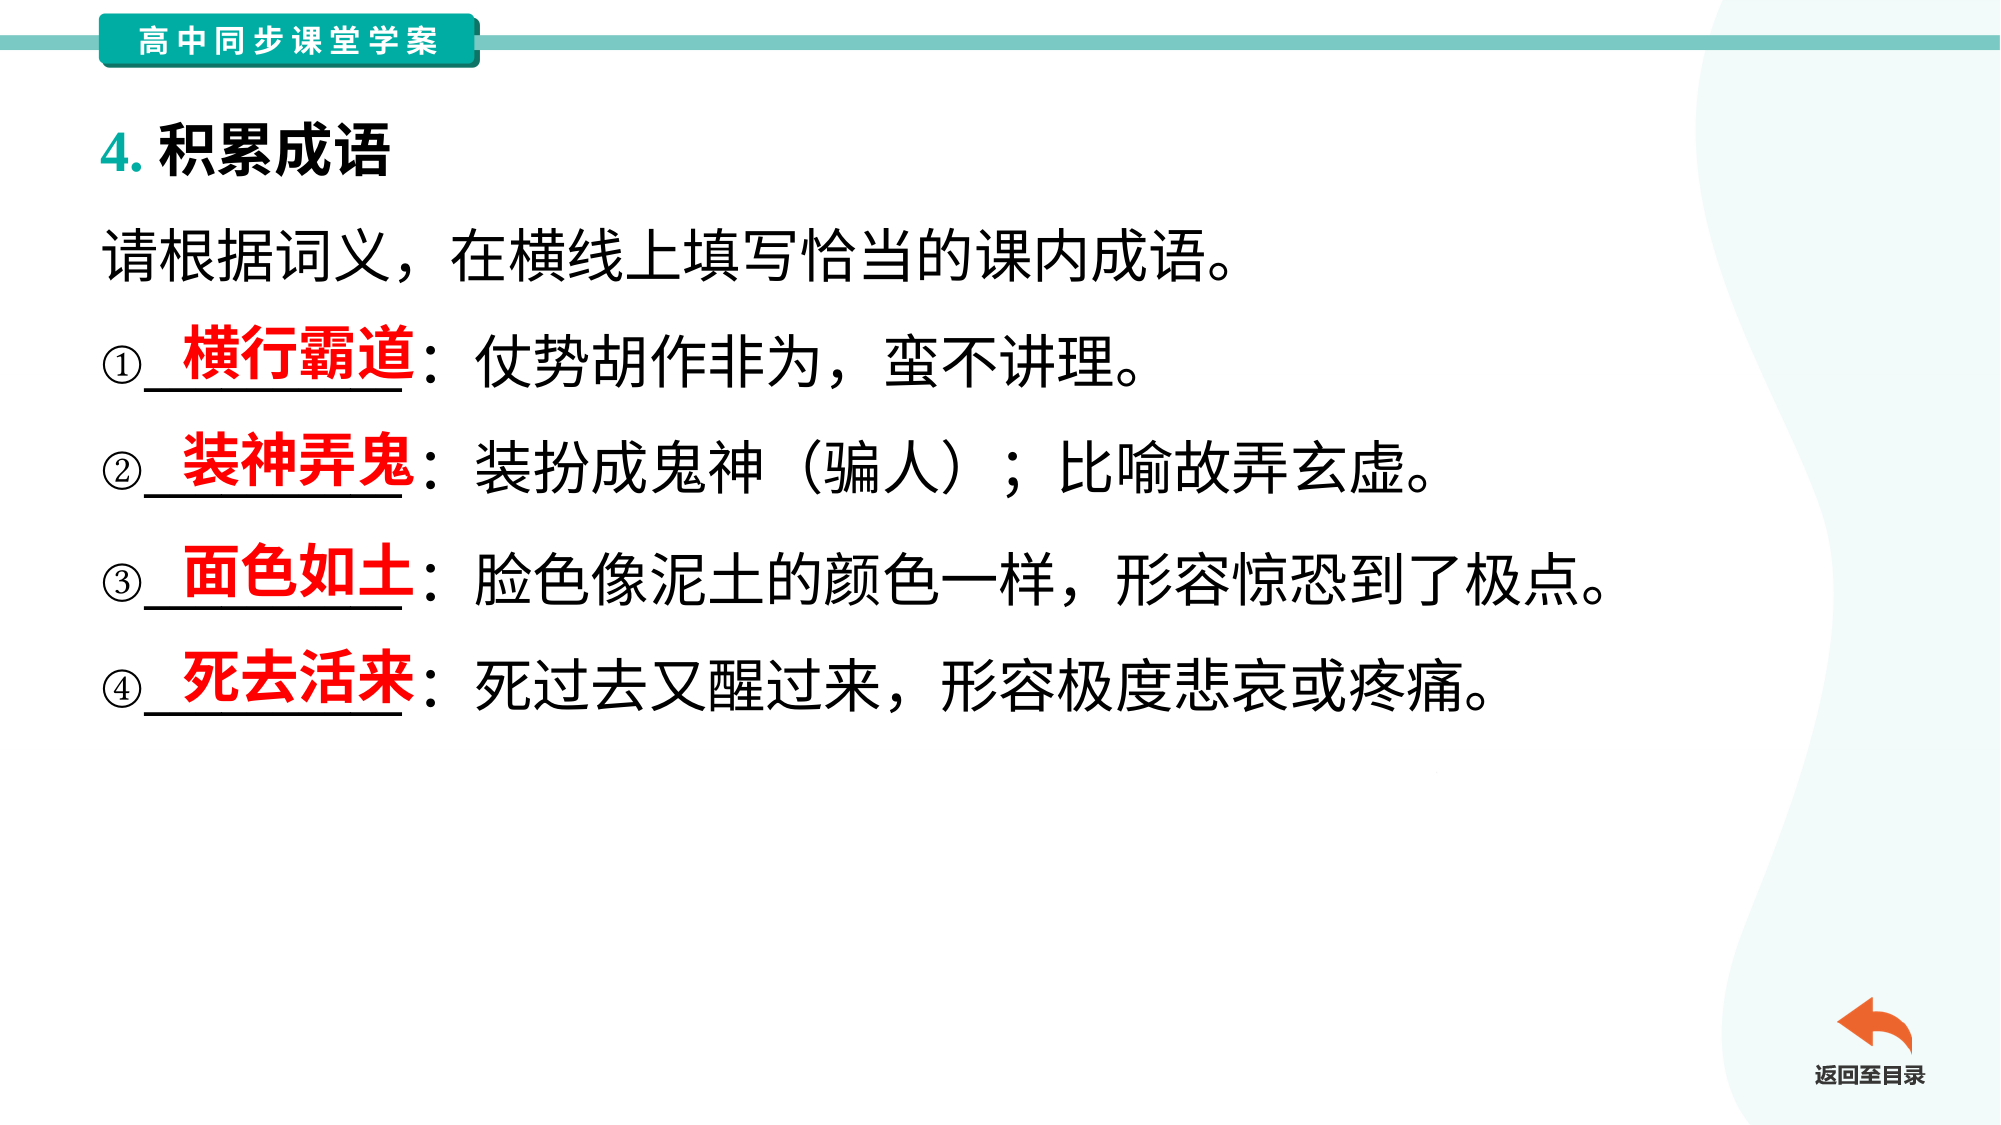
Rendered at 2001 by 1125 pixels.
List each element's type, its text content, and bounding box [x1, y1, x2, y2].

text_box 装神弄鬼 [160, 390, 438, 493]
text_box 横行霸道 [160, 284, 438, 387]
text_box 4.积累成语 请根据词义，在横线上填写恰当的课内成语。 ①__________：仗势胡作非为，蛮不讲理。 ②__________：装扮成鬼神（骗人）；比喻故弄玄虚。 [100, 76, 1899, 502]
text_box 死去活来 [160, 608, 438, 711]
picture [0, 0, 2000, 1125]
text_box ③__________：脸色像泥土的颜色一样，形容惊恐到了极点。 ④__________：死过去又醒过来，形容极度悲哀或疼痛。 [100, 506, 1899, 720]
text_box 面色如土 [160, 501, 438, 604]
